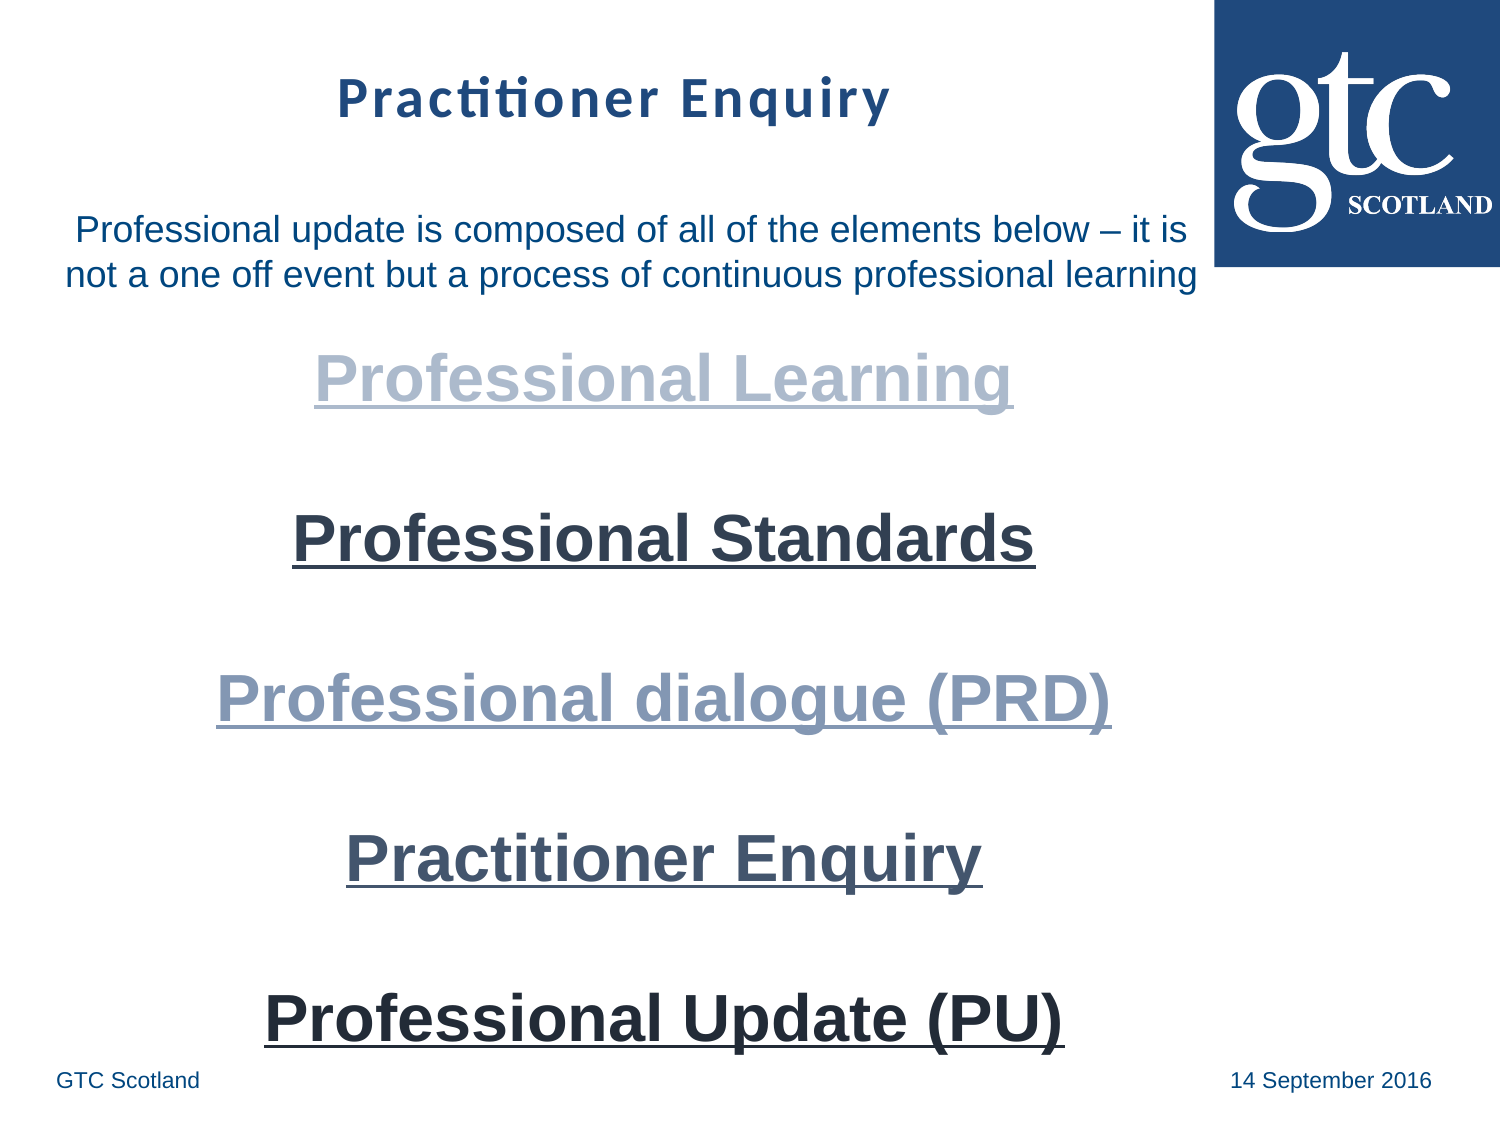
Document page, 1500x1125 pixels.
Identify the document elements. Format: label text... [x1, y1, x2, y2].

footer GTC Scotland [41, 1058, 67, 1102]
text_box Professional update is composed of all of the elements below – it is not a one off event but a process of continuous professional learning [44, 198, 1219, 303]
picture [1234, 51, 1492, 232]
text_box Professional Learning Professional Standards Professional dialogue (PRD) Practitioner Enquiry Professional Update (PU) [67, 327, 1261, 1117]
title Practitioner Enquiry [41, 51, 1188, 149]
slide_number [1261, 1058, 1447, 1102]
